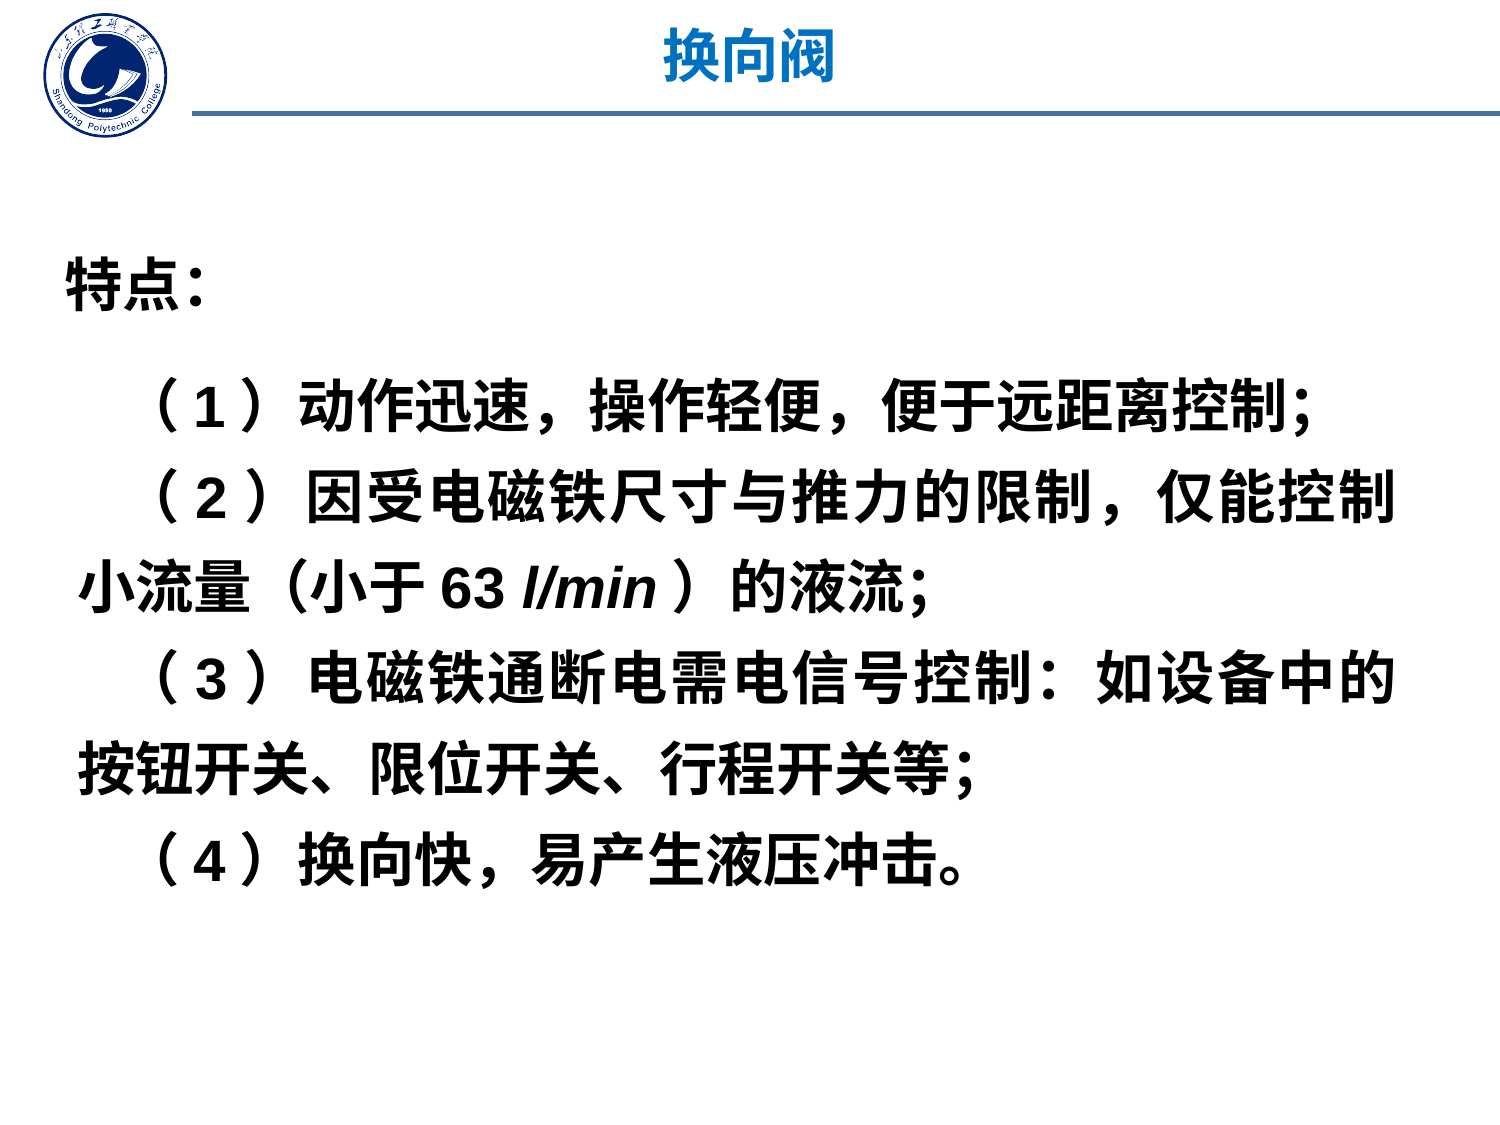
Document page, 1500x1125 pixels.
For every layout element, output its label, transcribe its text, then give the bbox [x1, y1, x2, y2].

text_box （1）动作迅速，操作轻便，便于远距离控制； （2）因受电磁铁尺寸与推力的限制，仅能控制小流量（小于63 l/min）的液流； （3）电磁铁通断电需电信号控制：如设备中的按钮开关、限位开关、行程开关等； （4）换向快，易产生液压冲击。 [62, 340, 1413, 901]
text_box 特点： [49, 240, 1500, 326]
text_box 换向阀 [178, 11, 1322, 97]
picture [43, 7, 174, 138]
